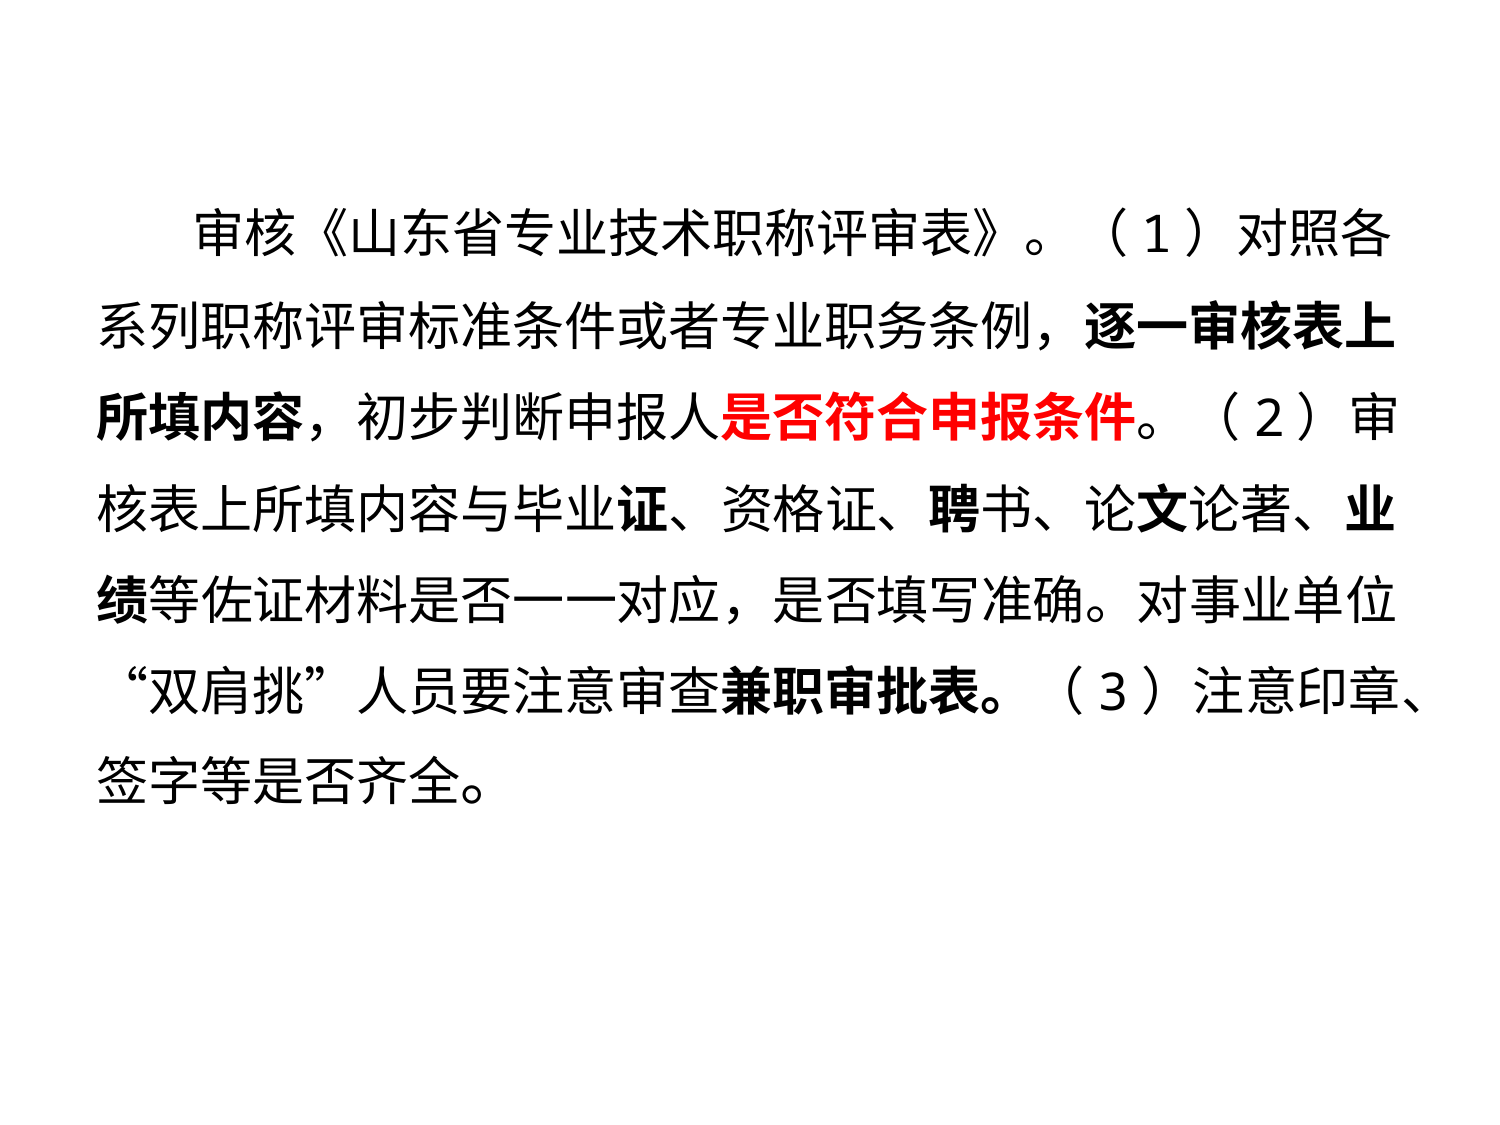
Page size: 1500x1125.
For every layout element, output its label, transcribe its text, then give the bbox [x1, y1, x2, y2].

text_box 审核《山东省专业技术职称评审表》。（1）对照各系列职称评审标准条件或者专业职务条例，逐一审核表上所填内容，初步判断申报人是否符合申报条件。（2）审核表上所填内容与毕业证、资格证、聘书、论文论著、业绩等佐证材料是否一一对应，是否填写准确。对事业单位“双肩挑”人员要注意审查兼职审批表。（3）注意印章、签字等是否齐全。 [84, 167, 1416, 819]
